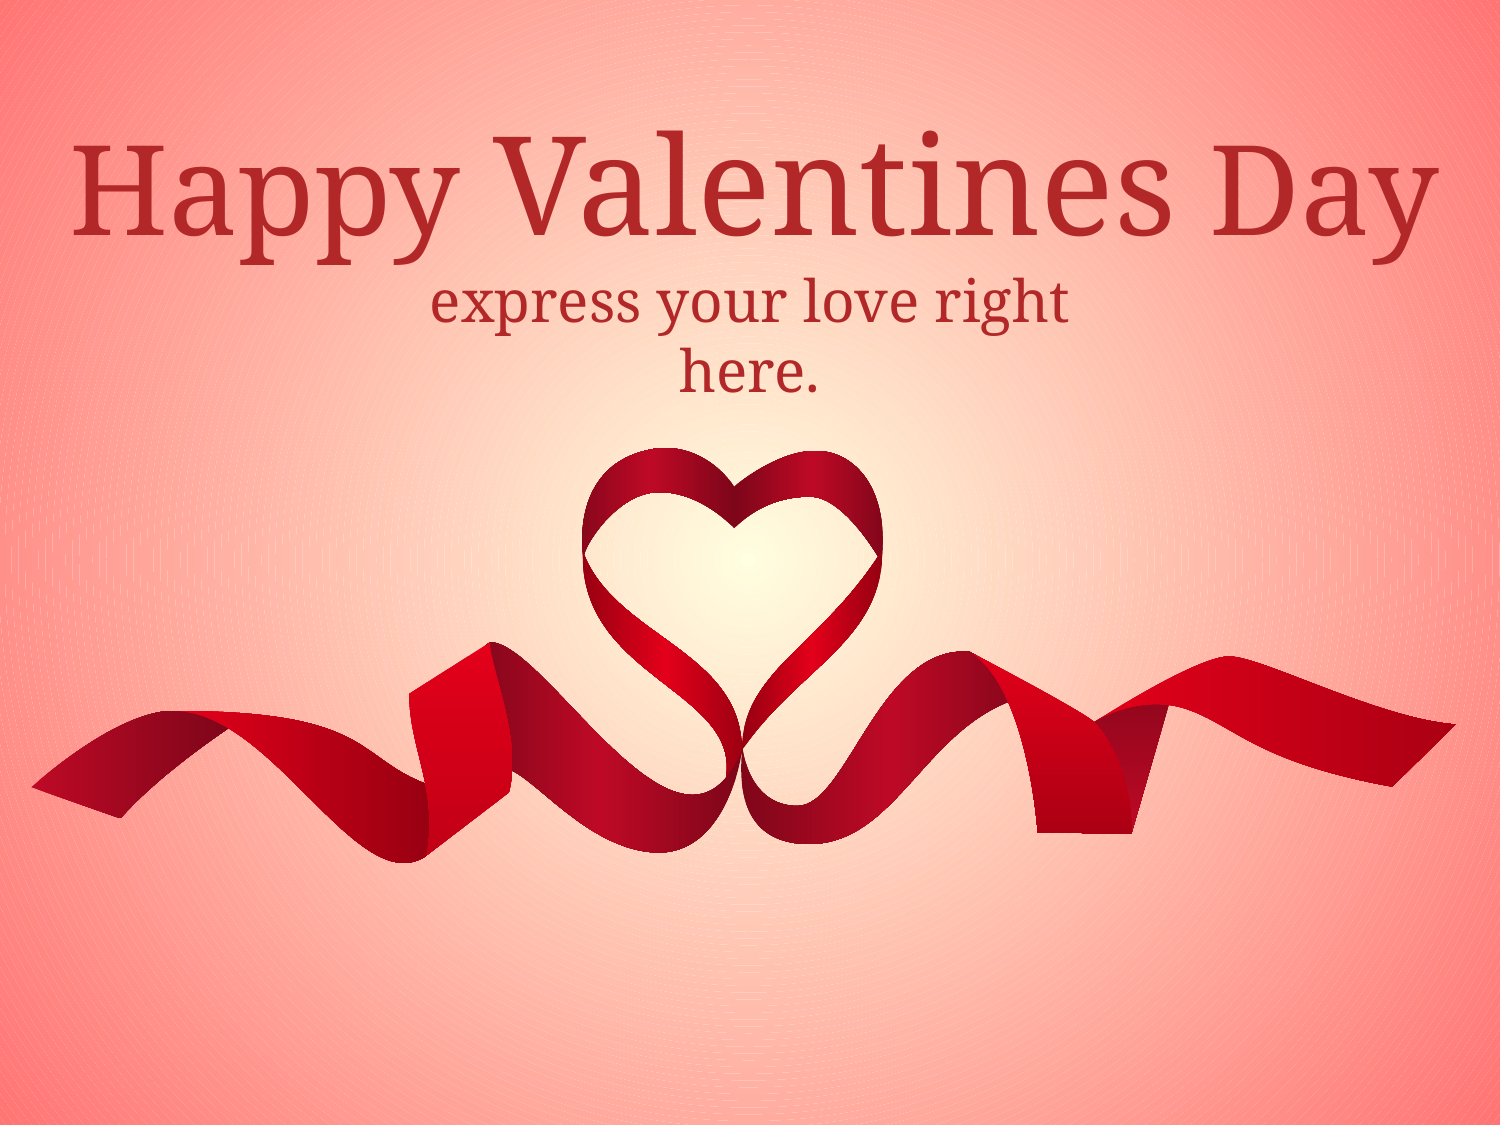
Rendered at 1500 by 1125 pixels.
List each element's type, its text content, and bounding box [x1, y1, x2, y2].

text_box [1094, 656, 1456, 787]
text_box [734, 450, 883, 556]
text_box [1095, 705, 1169, 832]
text_box [409, 642, 513, 856]
text_box Happy Valentines Day [54, 90, 1454, 271]
text_box [0, 0, 1500, 1125]
text_box express your love right here. [345, 257, 1155, 412]
text_box [969, 651, 1132, 834]
text_box [582, 550, 742, 776]
text_box [742, 549, 883, 751]
text_box [741, 651, 1008, 845]
text_box [31, 710, 228, 819]
text_box [582, 447, 735, 553]
text_box [491, 642, 742, 853]
text_box [173, 710, 429, 863]
